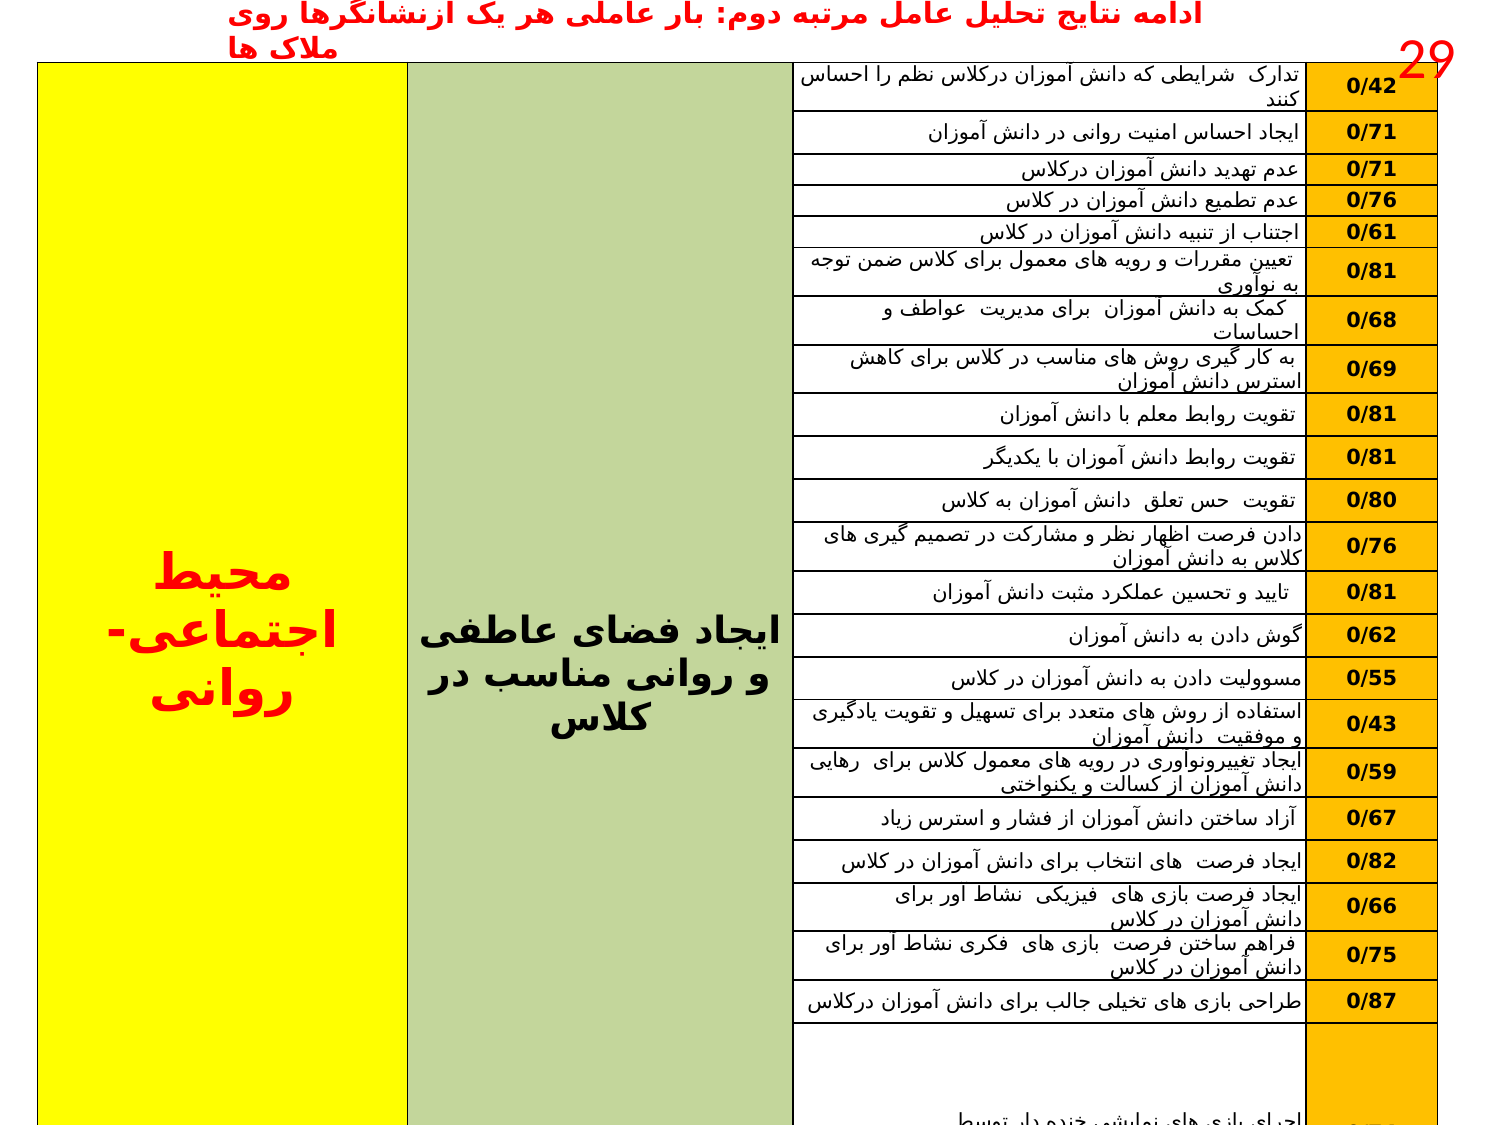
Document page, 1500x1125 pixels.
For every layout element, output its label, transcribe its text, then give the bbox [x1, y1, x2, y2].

table_cell فراهم ساختن فرصت بازی های فکری نشاط آور برای دانش آموزان در کلاس [794, 932, 1305, 979]
table_cell 0/76 [1307, 523, 1437, 570]
table_cell 0/81 [1307, 394, 1437, 435]
table_cell عدم تطمیع دانش آموزان در کلاس [794, 186, 1305, 215]
table_cell 0/81 [1307, 248, 1437, 295]
table_cell 0/68 [1307, 297, 1437, 344]
table_cell استفاده از روش های متعدد برای تسهیل و تقویت یادگیری و موفقیت دانش آموزان [794, 700, 1305, 747]
table_cell 0/43 [1307, 700, 1437, 747]
table_cell 0/74 [1307, 1024, 1437, 1125]
table_cell 0/59 [1307, 749, 1437, 796]
table_cell 0/55 [1307, 658, 1437, 699]
table_cell تایید و تحسین عملکرد مثبت دانش آموزان [794, 572, 1305, 613]
table_header محیط اجتماعی-روانی [38, 63, 407, 1125]
table_cell ایجاد تغییرونوآوری در رویه های معمول کلاس برای رهایی دانش آموزان از کسالت و یکنواختی [794, 749, 1305, 796]
table_cell دادن فرصت اظهار نظر و مشارکت در تصمیم گیری های کلاس به دانش آموزان [794, 523, 1305, 570]
table_cell 0/76 [1307, 186, 1437, 215]
table_header ایجاد فضای عاطفی و روانی مناسب در کلاس [408, 73, 792, 1125]
table_cell 0/80 [1307, 480, 1437, 521]
table_cell اجتناب از تنبیه دانش آموزان در کلاس [794, 217, 1305, 247]
table_cell 0/75 [1307, 932, 1437, 979]
table_cell 0/61 [1307, 217, 1437, 247]
table_cell کمک به دانش آموزان برای مدیریت عواطف و احساسات [794, 297, 1305, 344]
table_cell 0/81 [1307, 572, 1437, 613]
table_cell 0/82 [1307, 841, 1437, 882]
table_header 0/42 [1307, 63, 1437, 110]
table_cell اجرای بازی های نمایشی خنده دار توسط دانش آموزان در کلاس [794, 1024, 1305, 1125]
table_cell 0/66 [1307, 884, 1437, 930]
table_cell ایجاد فرصت بازی های فیزیکی نشاط آور برای دانش آموزان در کلاس [794, 884, 1305, 930]
table_cell تقویت روابط معلم با دانش آموزان [794, 394, 1305, 435]
table_cell ایجاد احساس امنیت روانی در دانش آموزان [794, 112, 1305, 153]
table_cell گوش دادن به دانش آموزان [794, 615, 1305, 656]
table_cell ایجاد فرصت های انتخاب برای دانش آموزان در کلاس [794, 841, 1305, 882]
table_cell 0/71 [1307, 155, 1437, 184]
table_cell عدم تهدید دانش آموزان درکلاس [794, 155, 1305, 184]
table_header تدارک شرایطی که دانش آموزان درکلاس نظم را احساس کنند [794, 63, 1305, 110]
table_cell 0/81 [1307, 437, 1437, 478]
table_cell به کار گیری روش های مناسب در کلاس برای کاهش استرس دانش آموزان [794, 346, 1305, 392]
table_cell تقویت حس تعلق دانش آموزان به کلاس [794, 480, 1305, 521]
table_cell تعیین مقررات و رویه های معمول برای کلاس ضمن توجه به نوآوری [794, 248, 1305, 295]
table_cell 0/71 [1307, 112, 1437, 153]
table_cell تقویت روابط دانش آموزان با یکدیگر [794, 437, 1305, 478]
table_cell 0/67 [1307, 798, 1437, 839]
text_box ادامه نتایج تحلیل عامل مرتبه دوم: بار عاملی هر یک ازنشانگرها روی ملاک ها [212, 0, 1288, 73]
text_box 29 [1382, 12, 1495, 98]
table_cell آزاد ساختن دانش آموزان از فشار و استرس زیاد [794, 798, 1305, 839]
table_cell طراحی بازی های تخیلی جالب برای دانش آموزان درکلاس [794, 981, 1305, 1022]
table_cell 0/62 [1307, 615, 1437, 656]
table_cell مسوولیت دادن به دانش آموزان در کلاس [794, 658, 1305, 699]
table_cell 0/69 [1307, 346, 1437, 392]
table_cell 0/87 [1307, 981, 1437, 1022]
